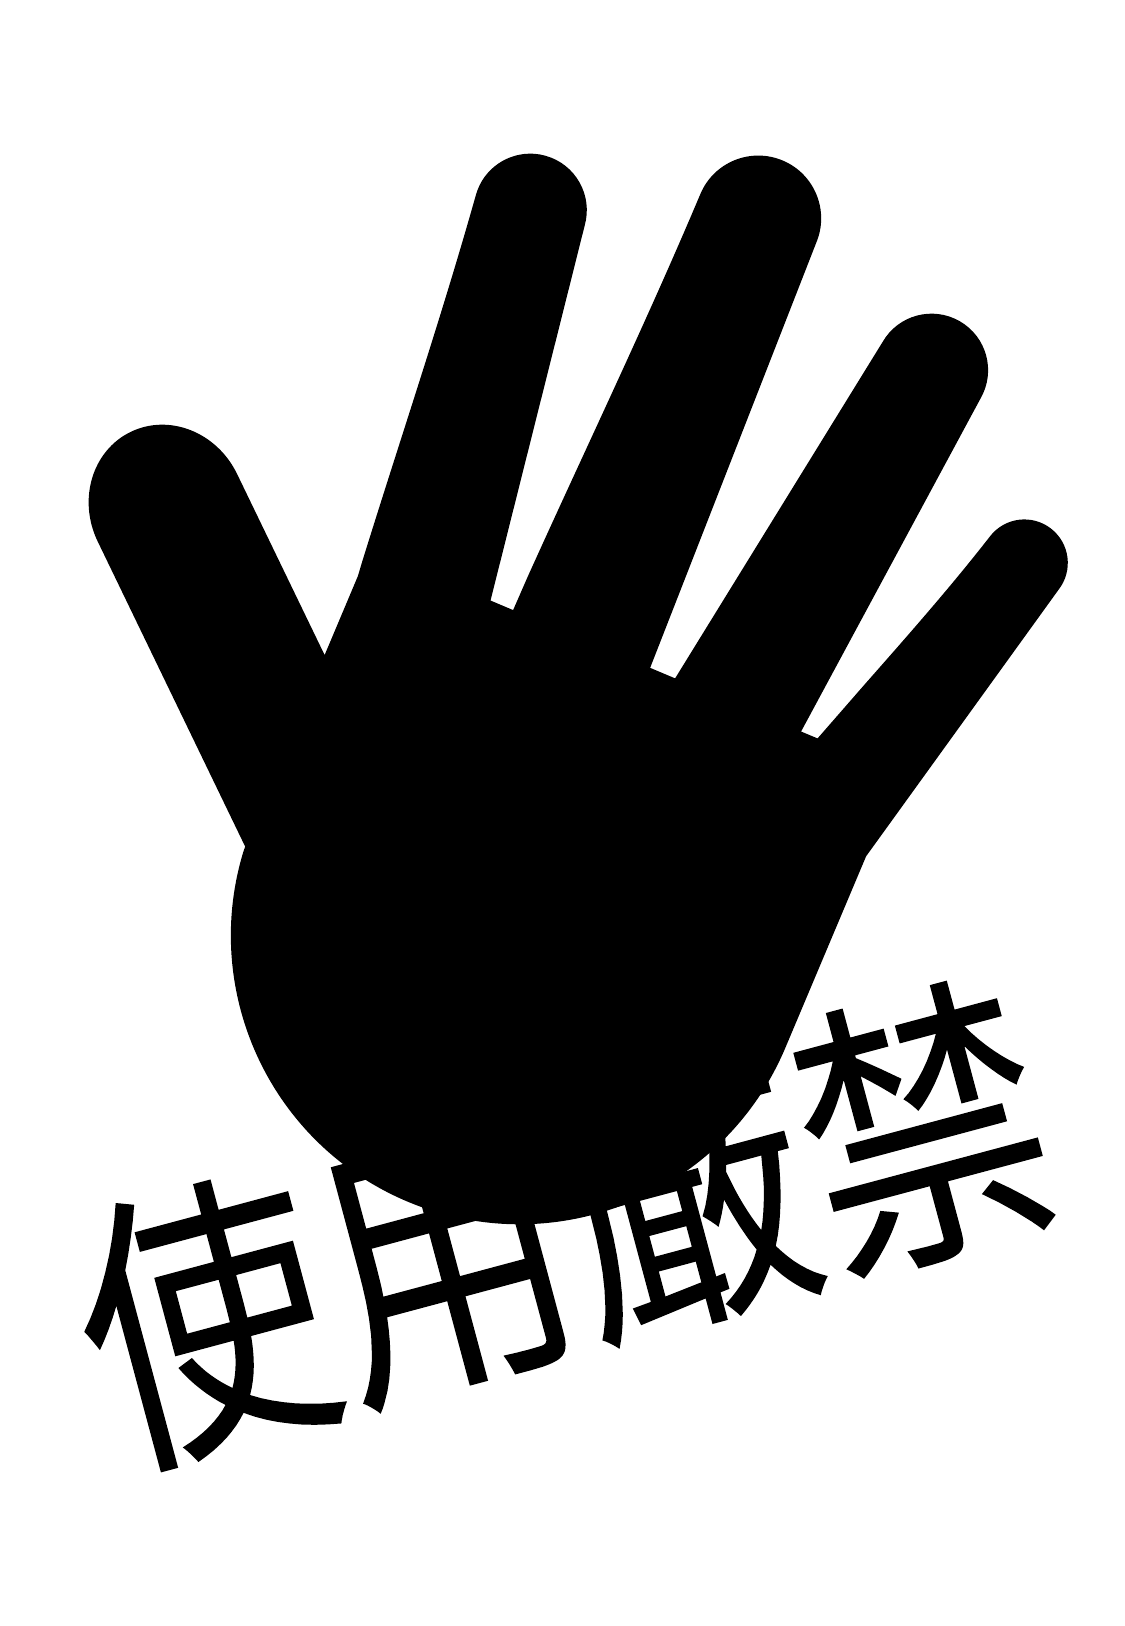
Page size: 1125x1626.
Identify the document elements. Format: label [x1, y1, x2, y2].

text_box [86, 151, 1070, 1227]
